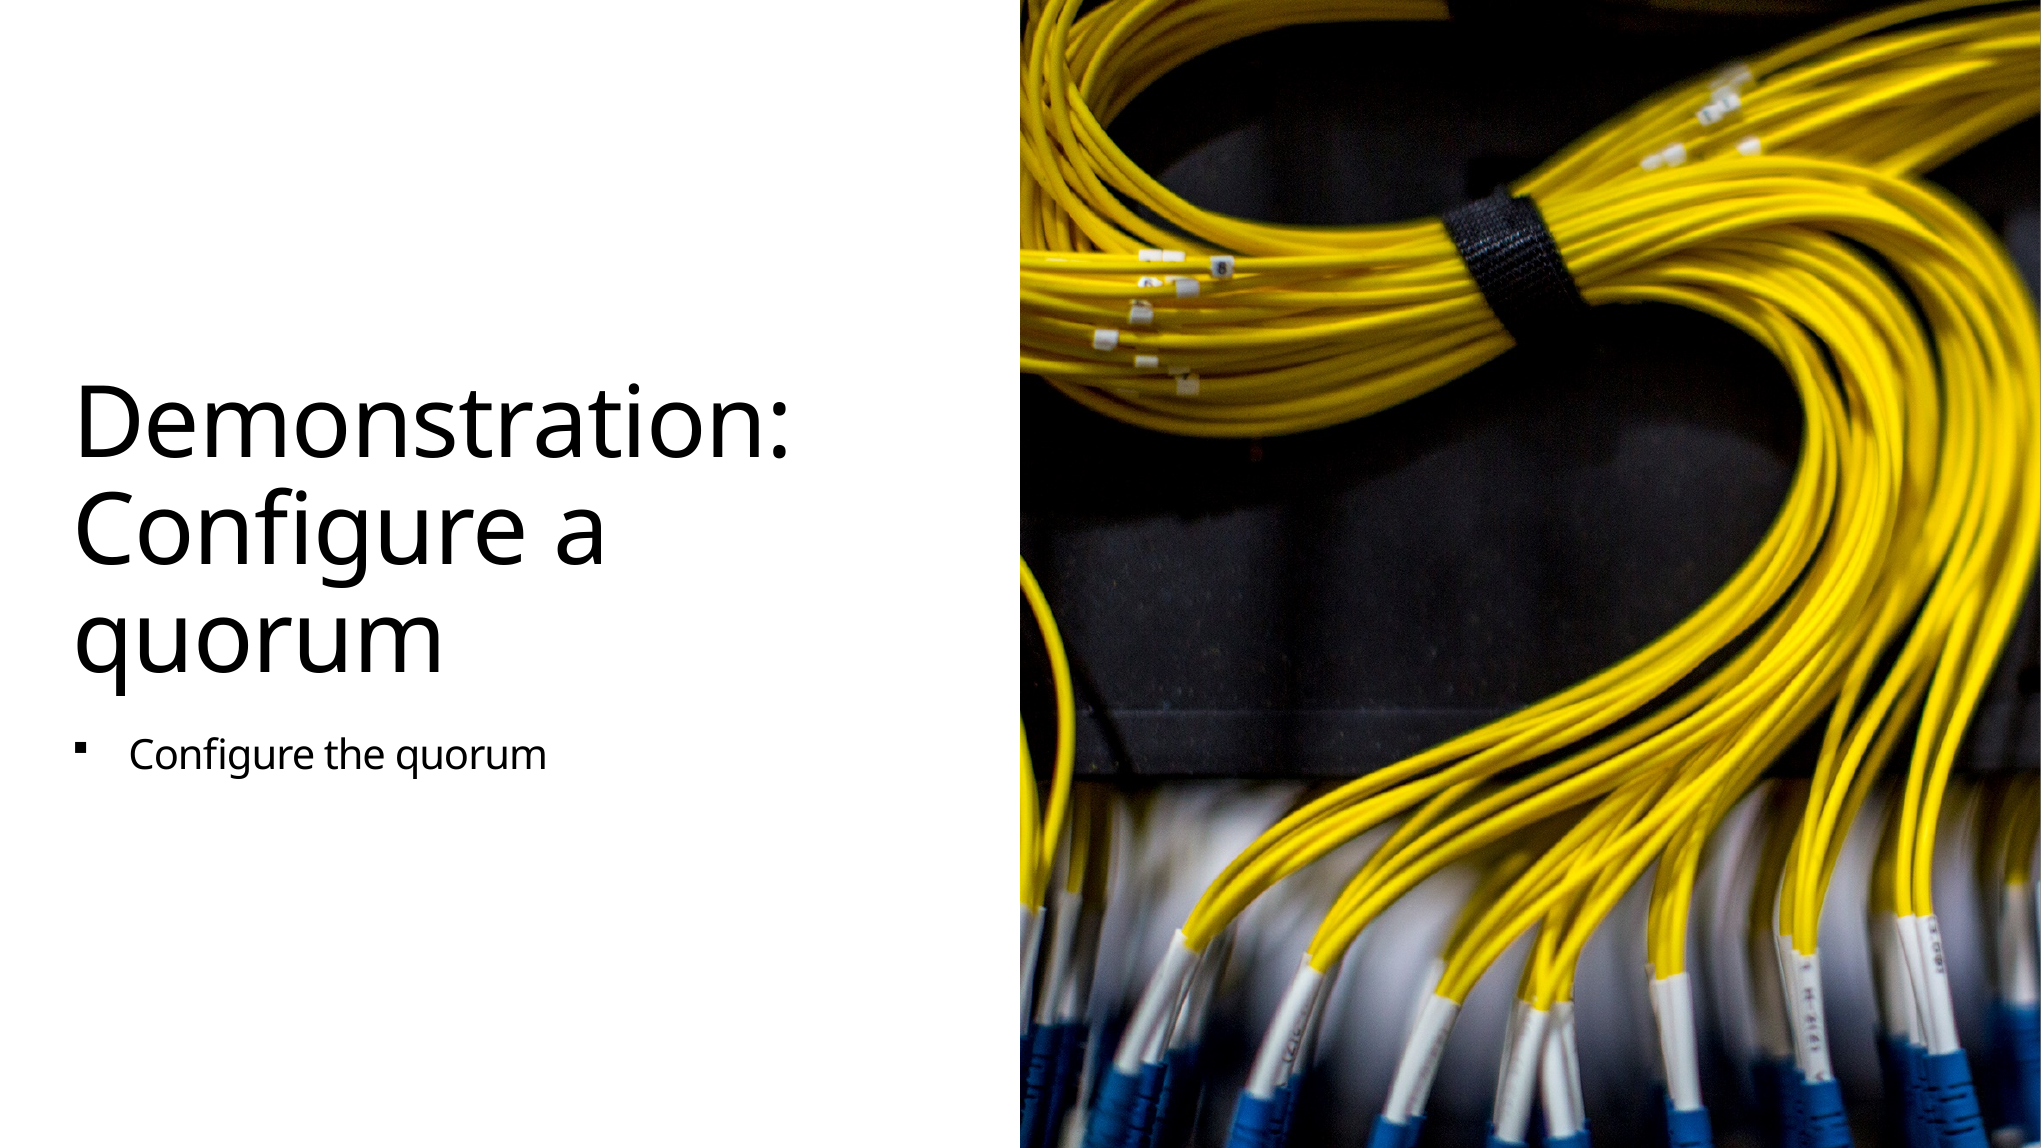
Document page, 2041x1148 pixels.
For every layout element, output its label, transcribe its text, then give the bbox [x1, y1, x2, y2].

subtitle Configure the quorum [71, 727, 981, 1005]
picture [1020, 0, 2041, 1148]
title Demonstration: Configure a quorum [71, 424, 1021, 725]
